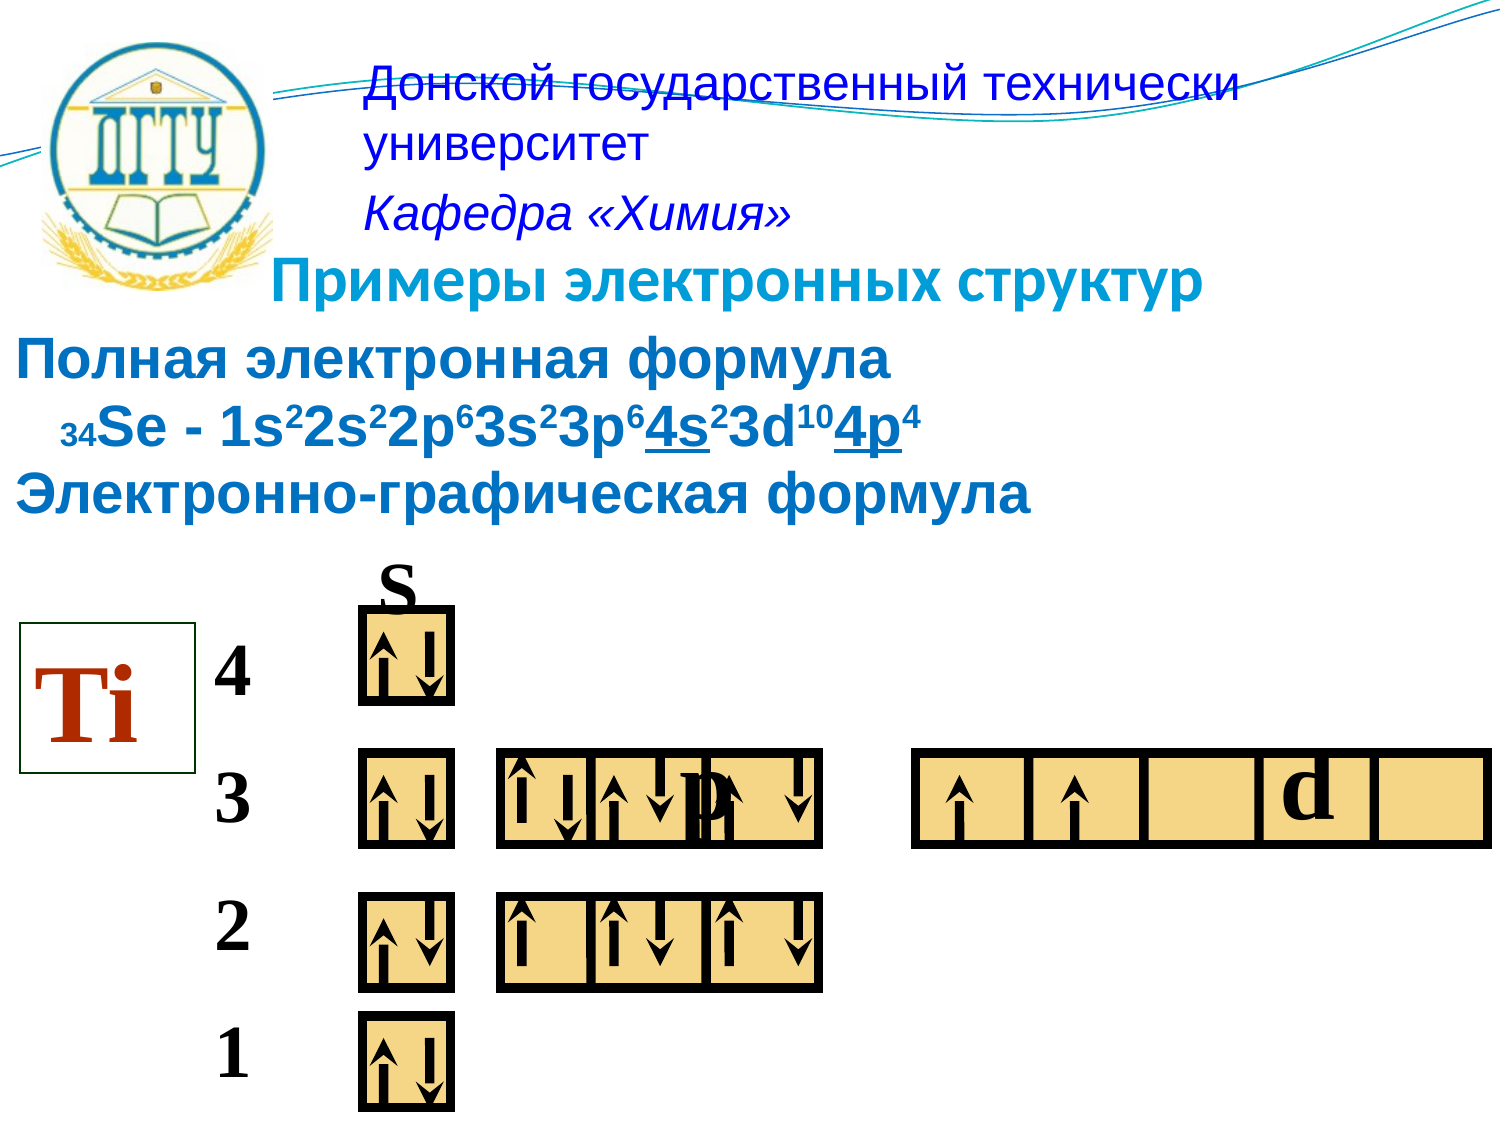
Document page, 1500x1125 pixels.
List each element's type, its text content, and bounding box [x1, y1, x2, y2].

title Примеры электронных структур [0, 207, 1476, 315]
text_box p d [1494, 746, 1500, 881]
list Полная электронная формула 34Se - 1s22s22p63s23p64s23d104p4 Электронно-графическая формула [0, 326, 1500, 894]
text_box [362, 609, 1488, 1110]
text_box Ti [19, 622, 195, 773]
picture [41, 42, 273, 291]
text_box 4 3 2 1 [200, 612, 300, 1100]
text_box S [362, 532, 538, 609]
text_box Донской государственный технически университет Кафедра «Химия» [348, 42, 1447, 248]
